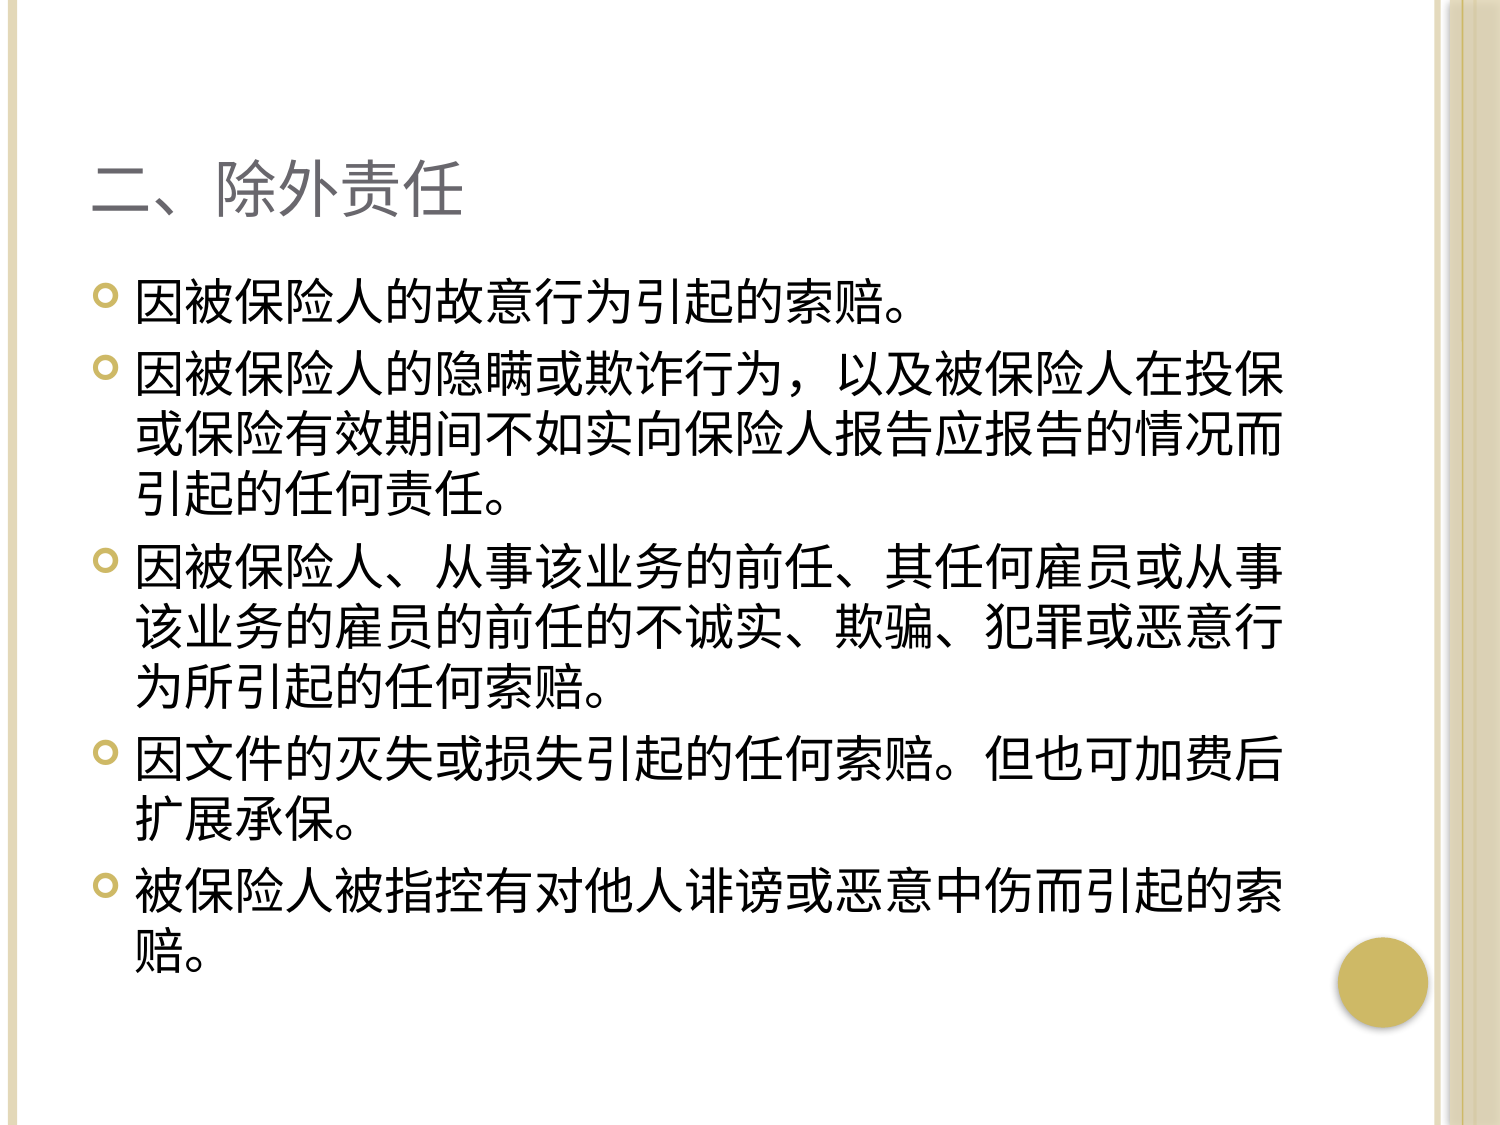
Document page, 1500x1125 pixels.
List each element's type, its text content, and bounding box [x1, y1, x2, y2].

title 二、除外责任 [75, 45, 1300, 233]
list 因被保险人的故意行为引起的索赔。 因被保险人的隐瞒或欺诈行为，以及被保险人在投保或保险有效期间不如实向保险人报告应报告的情况而引起的任何责任。 因被保险人、从事该业务的前任、其任何雇员或从事该业务的雇员的前任的不诚实、欺骗、犯罪或恶意行为所引起的任何索赔。 因文件的灭失或损失引起的任何索赔。但也可加费后扩展承保。 被保险人被指控有对他人诽谤或恶意中伤而引起的索赔。 [74, 262, 1301, 1063]
